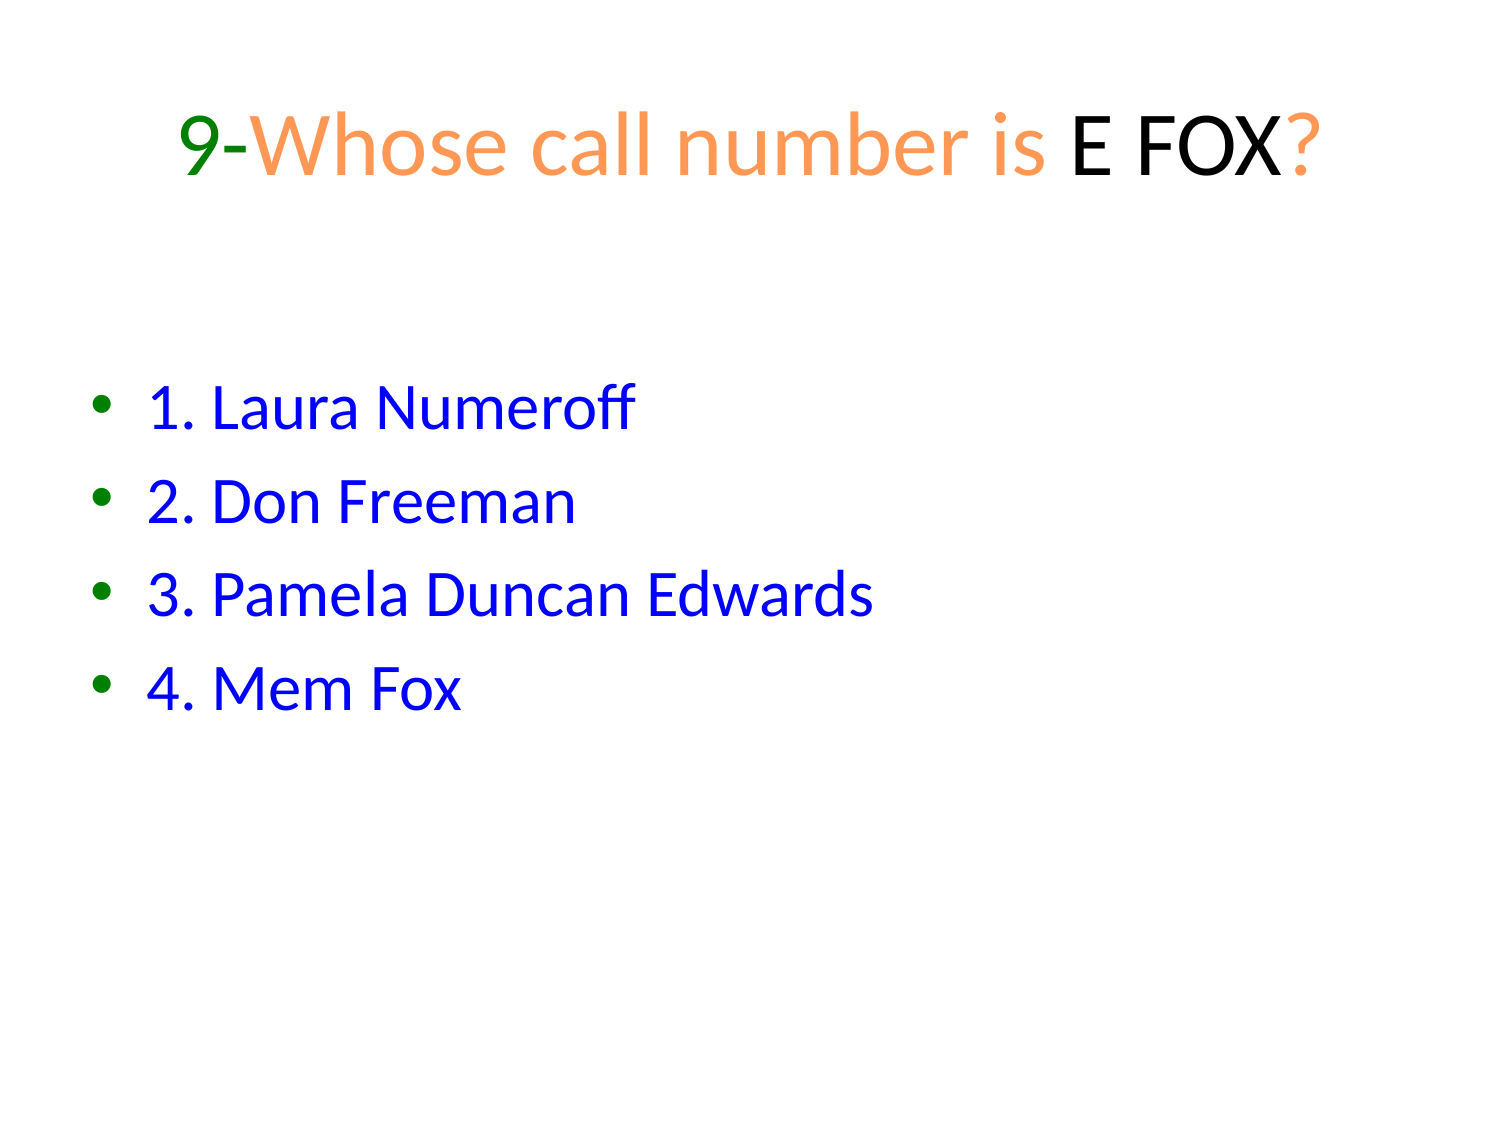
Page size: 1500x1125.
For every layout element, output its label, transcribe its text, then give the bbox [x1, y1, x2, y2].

list 1. Laura Numeroff 2. Don Freeman 3. Pamela Duncan Edwards 4. Mem Fox [75, 262, 1425, 1005]
title 9-Whose call number is E FOX? [75, 45, 1425, 233]
